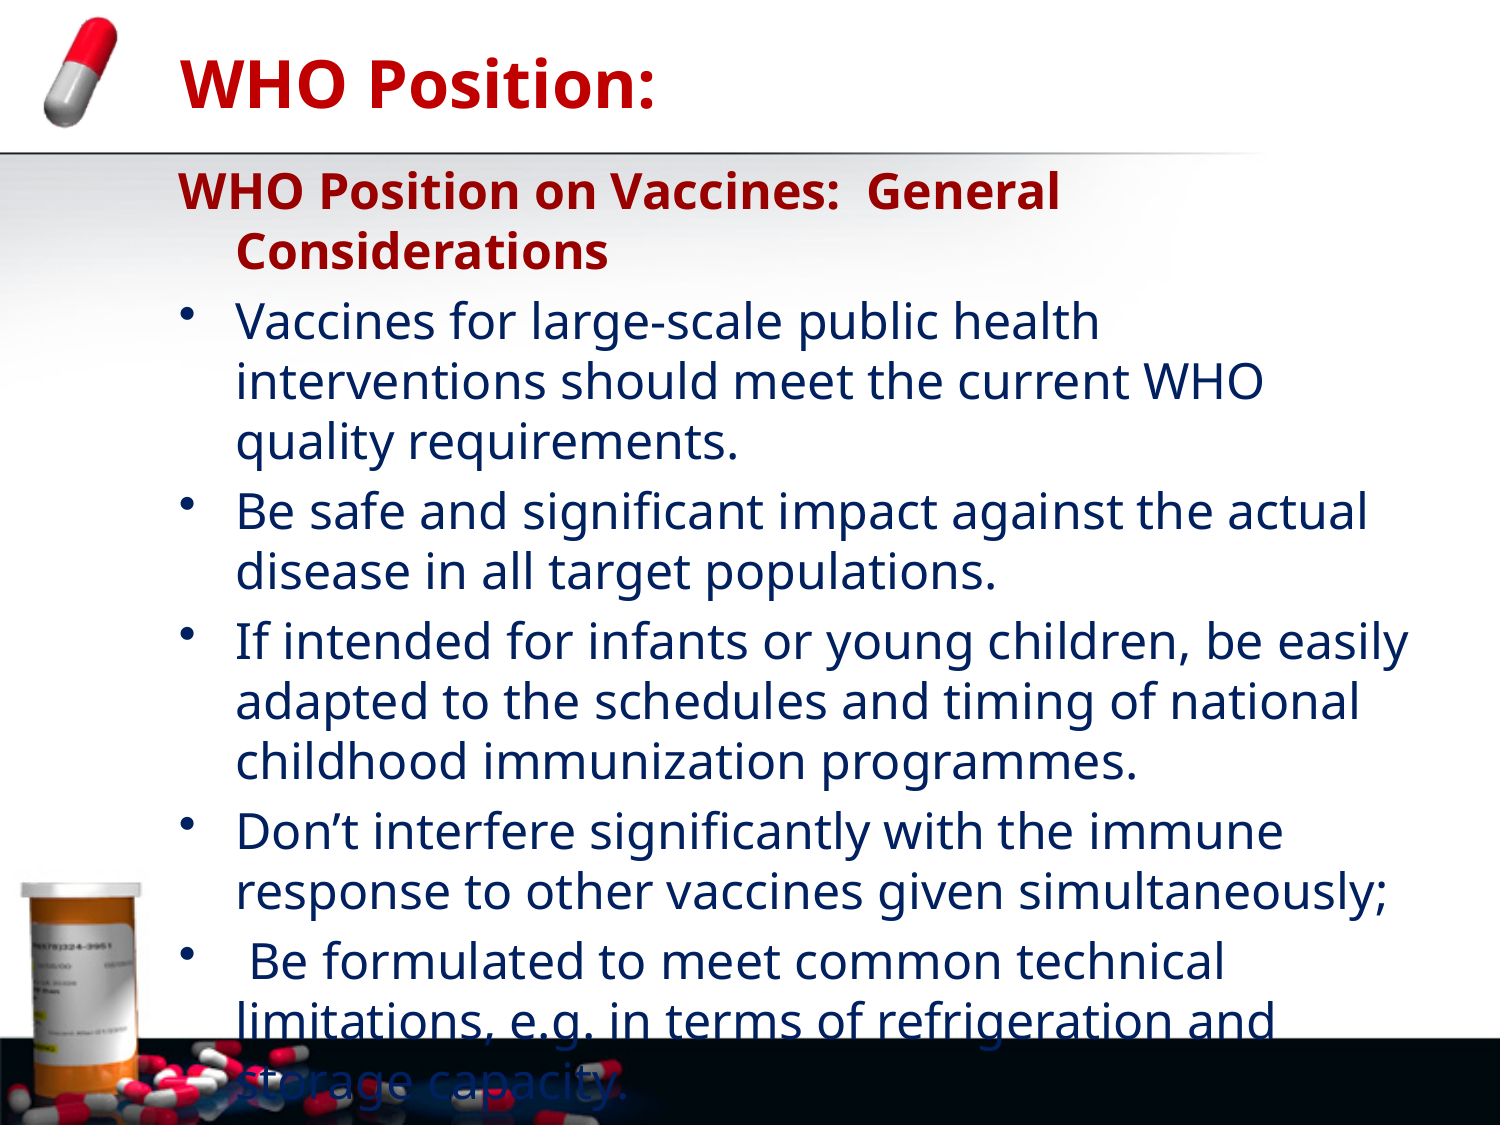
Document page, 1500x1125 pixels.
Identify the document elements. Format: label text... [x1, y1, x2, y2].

list WHO Position on Vaccines: General Considerations Vaccines for large-scale public health interventions should meet the current WHO quality requirements. Be safe and significant impact against the actual disease in all target populations. If intended for infants or young children, be easily adapted to the schedules and timing of national childhood immunization programmes. Don’t interfere significantly with the immune response to other vaccines given simultaneously; Be formulated to meet common technical limitations, e.g. in terms of refrigeration and storage capacity. Be appropriately priced for different markets [163, 152, 1430, 1001]
picture [0, 0, 1500, 1125]
title WHO Position: [165, 46, 1391, 118]
